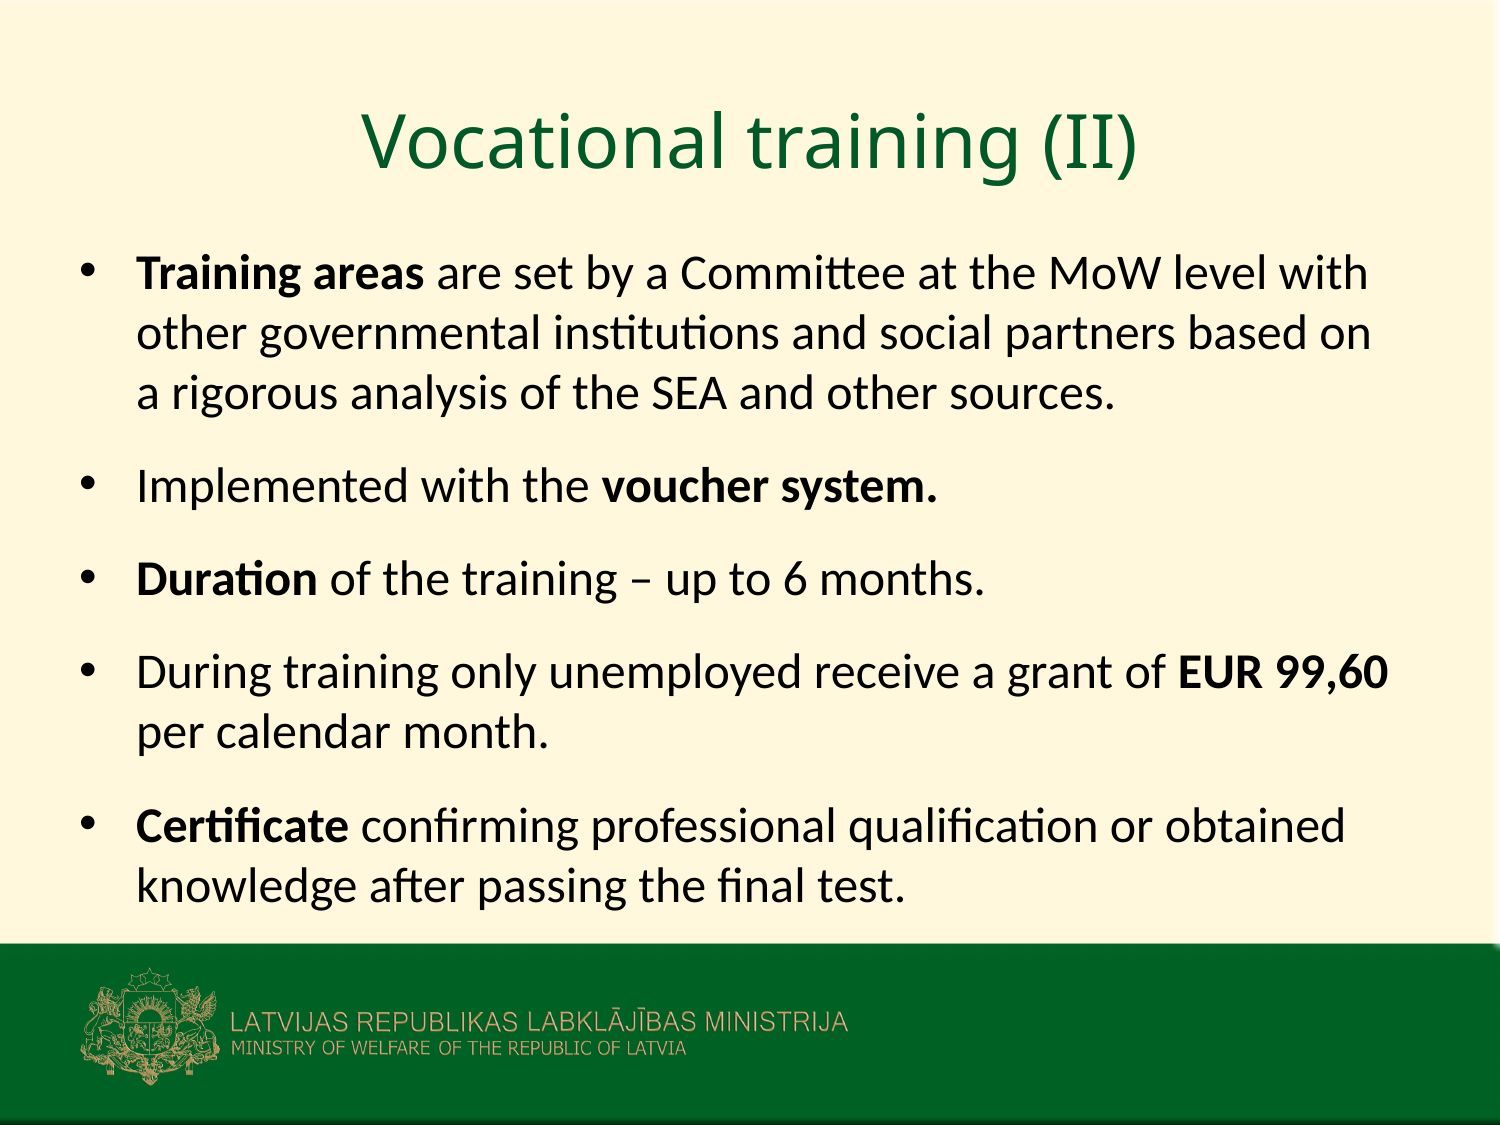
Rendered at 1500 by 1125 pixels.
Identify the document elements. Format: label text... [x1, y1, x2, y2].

title Vocational training (II) [74, 44, 1426, 233]
picture [0, 0, 1500, 1125]
list Training areas are set by a Committee at the MoW level with other governmental institutions and social partners based on a rigorous analysis of the SEA and other sources. Implemented with the voucher system. Duration of the training – up to 6 months. During training only unemployed receive a grant of EUR 99,60 per calendar month. Certificate confirming professional qualification or obtained knowledge after passing the final test. [64, 231, 1416, 975]
